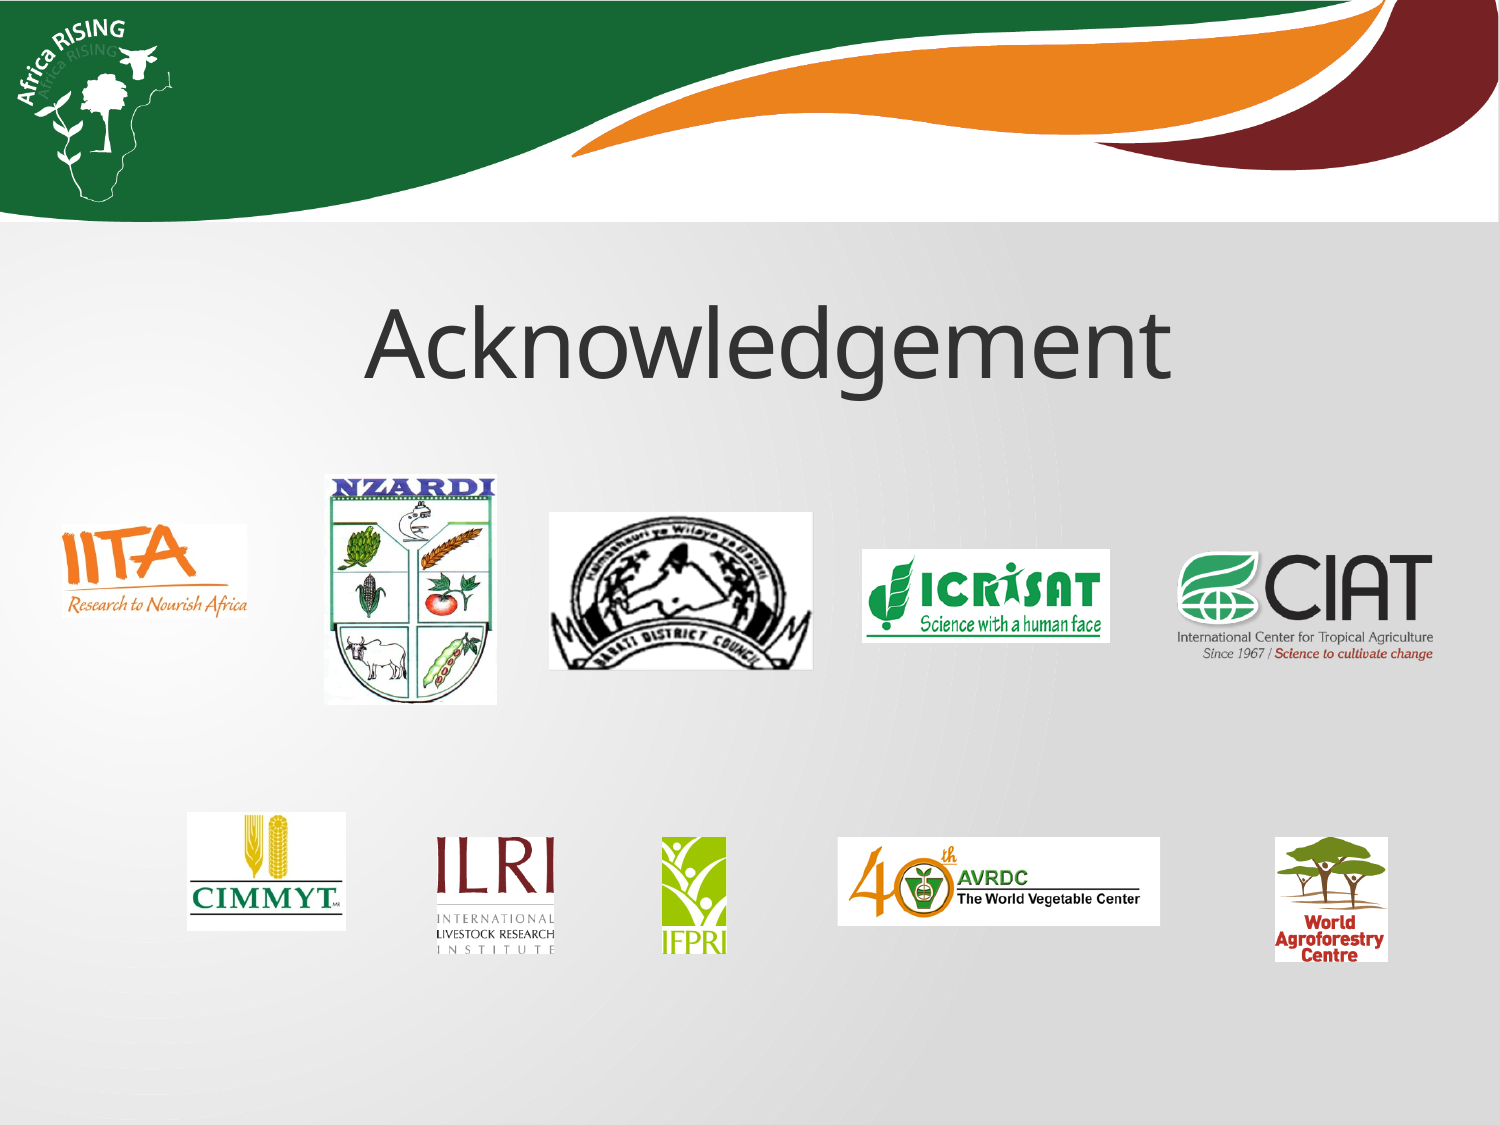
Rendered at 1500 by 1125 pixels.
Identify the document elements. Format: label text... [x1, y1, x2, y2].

picture [186, 811, 346, 932]
picture [861, 549, 1111, 643]
picture [61, 524, 248, 619]
picture [549, 511, 815, 671]
picture [324, 474, 497, 705]
picture [836, 836, 1161, 927]
picture [0, 0, 1499, 222]
title Acknowledgement [112, 275, 1425, 463]
picture [436, 836, 555, 955]
text_box [0, 562, 321, 668]
picture [1274, 836, 1388, 963]
picture [1174, 549, 1433, 662]
picture [661, 836, 728, 955]
